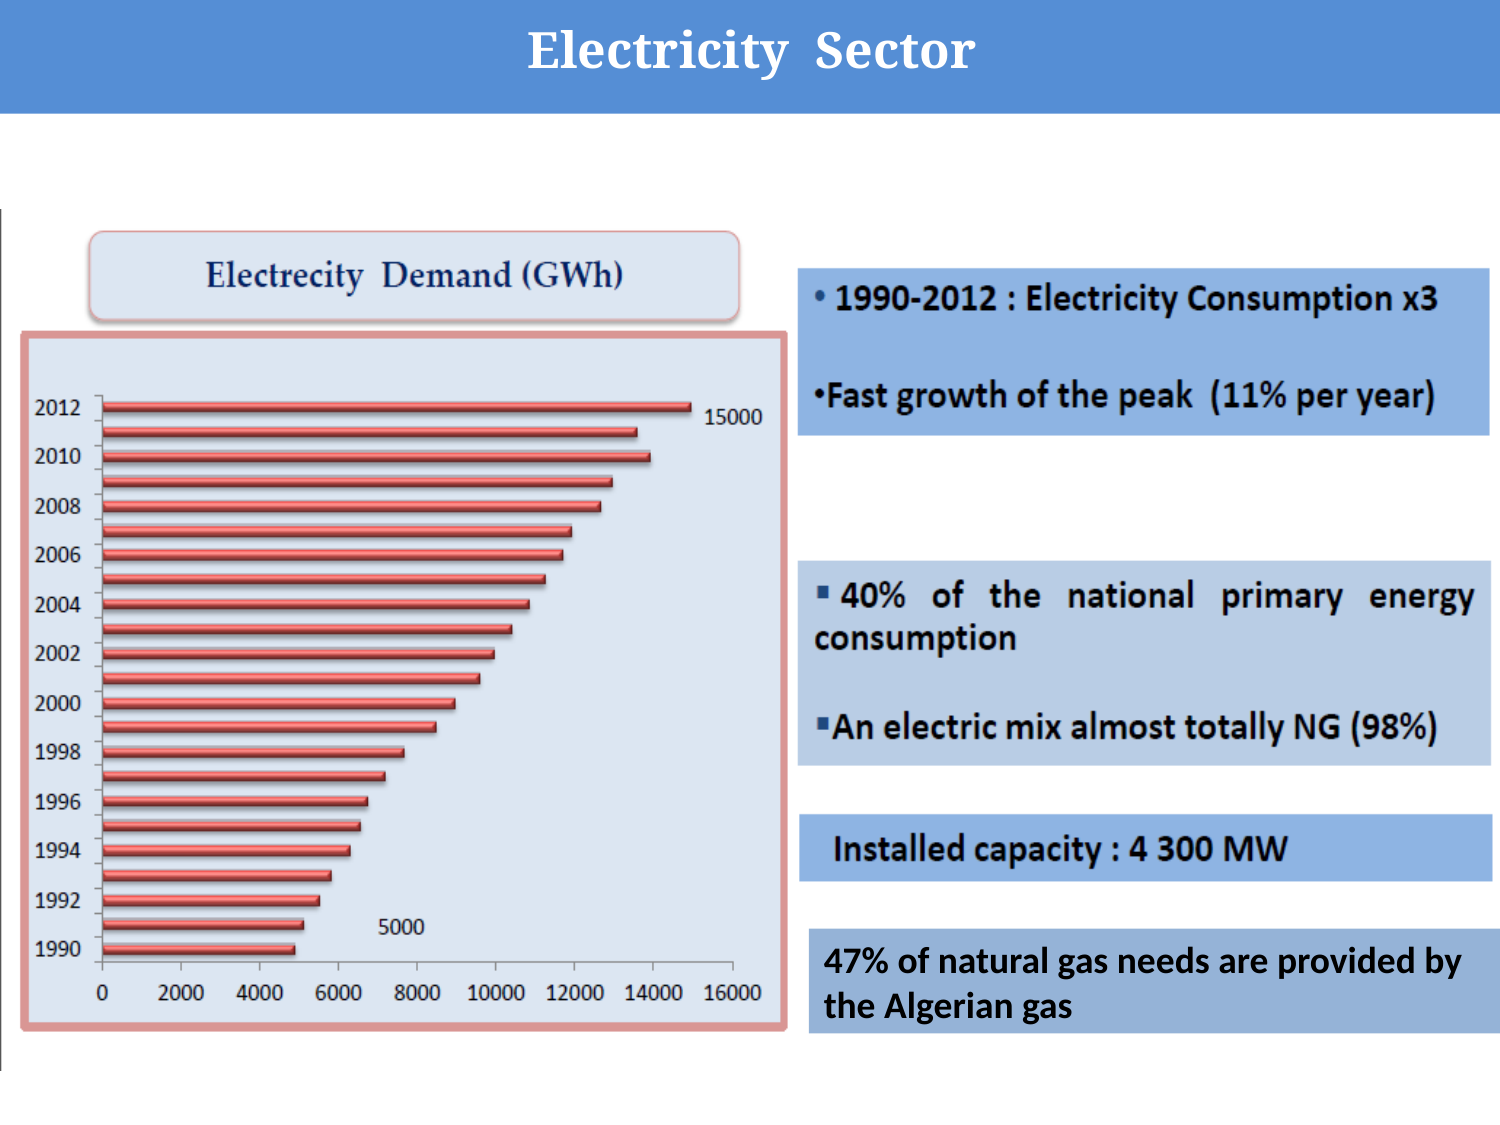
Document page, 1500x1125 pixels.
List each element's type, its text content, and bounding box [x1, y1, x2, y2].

picture [0, 209, 1500, 1071]
text_box Electricity Sector [0, 0, 1500, 114]
